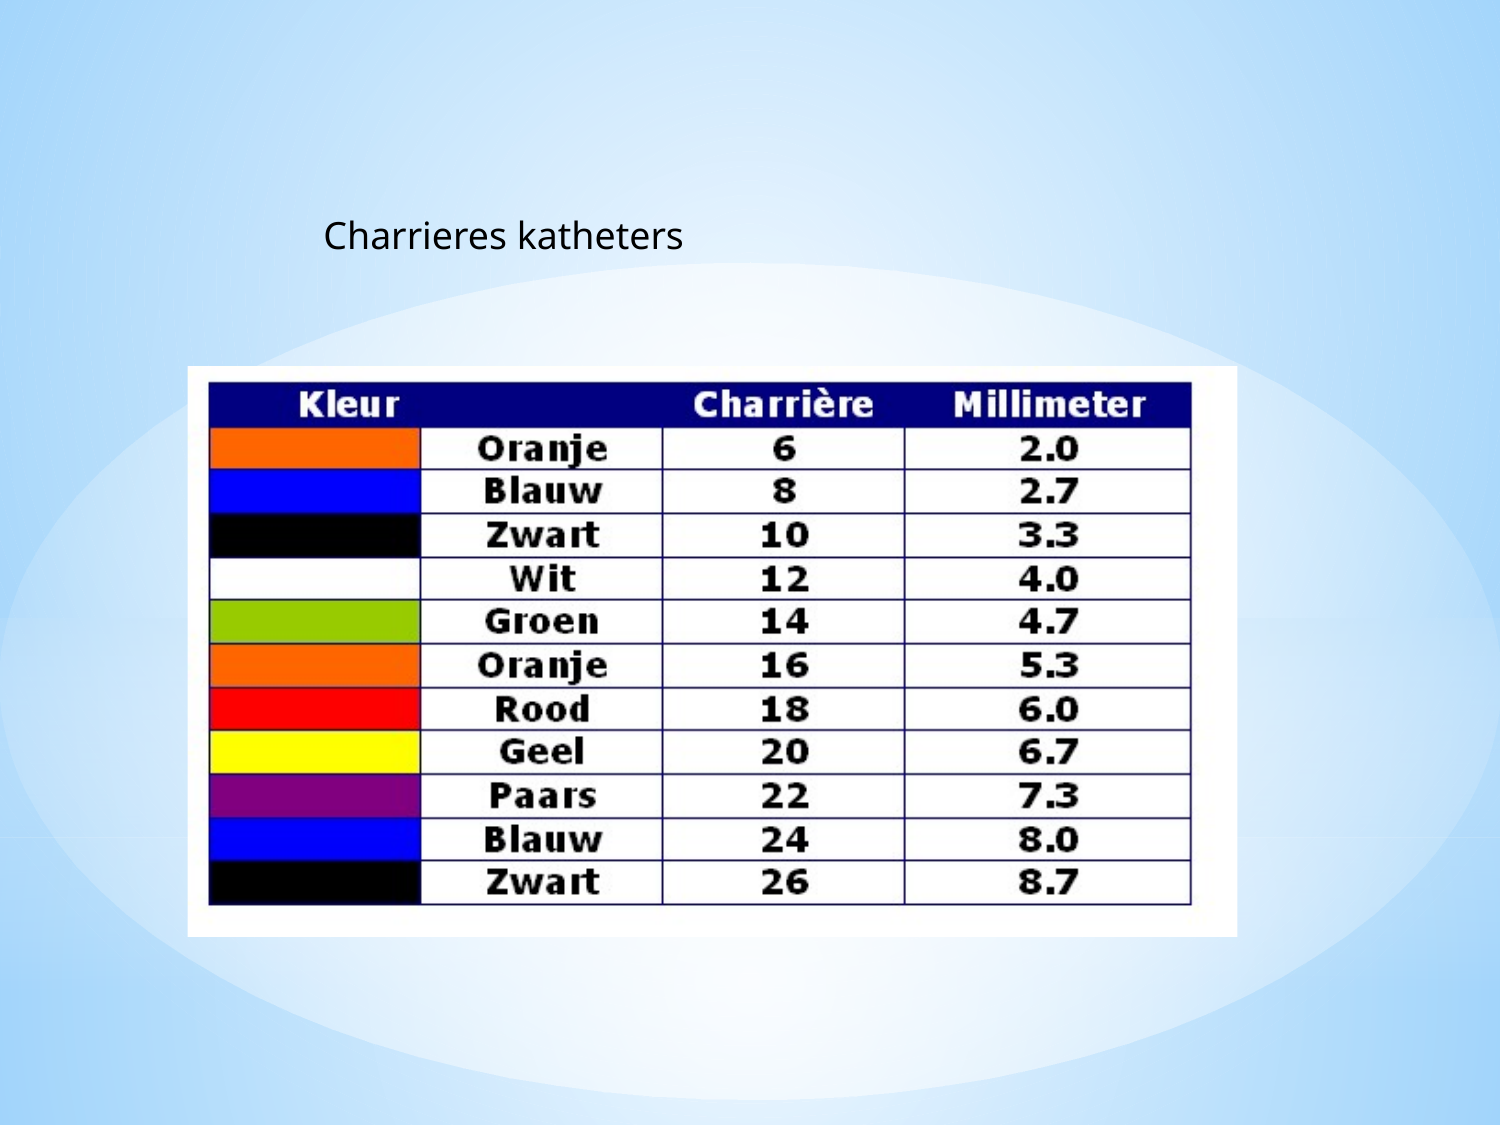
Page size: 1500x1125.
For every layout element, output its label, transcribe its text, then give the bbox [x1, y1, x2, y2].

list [187, 366, 1238, 937]
text_box Charrieres katheters [308, 204, 1122, 264]
